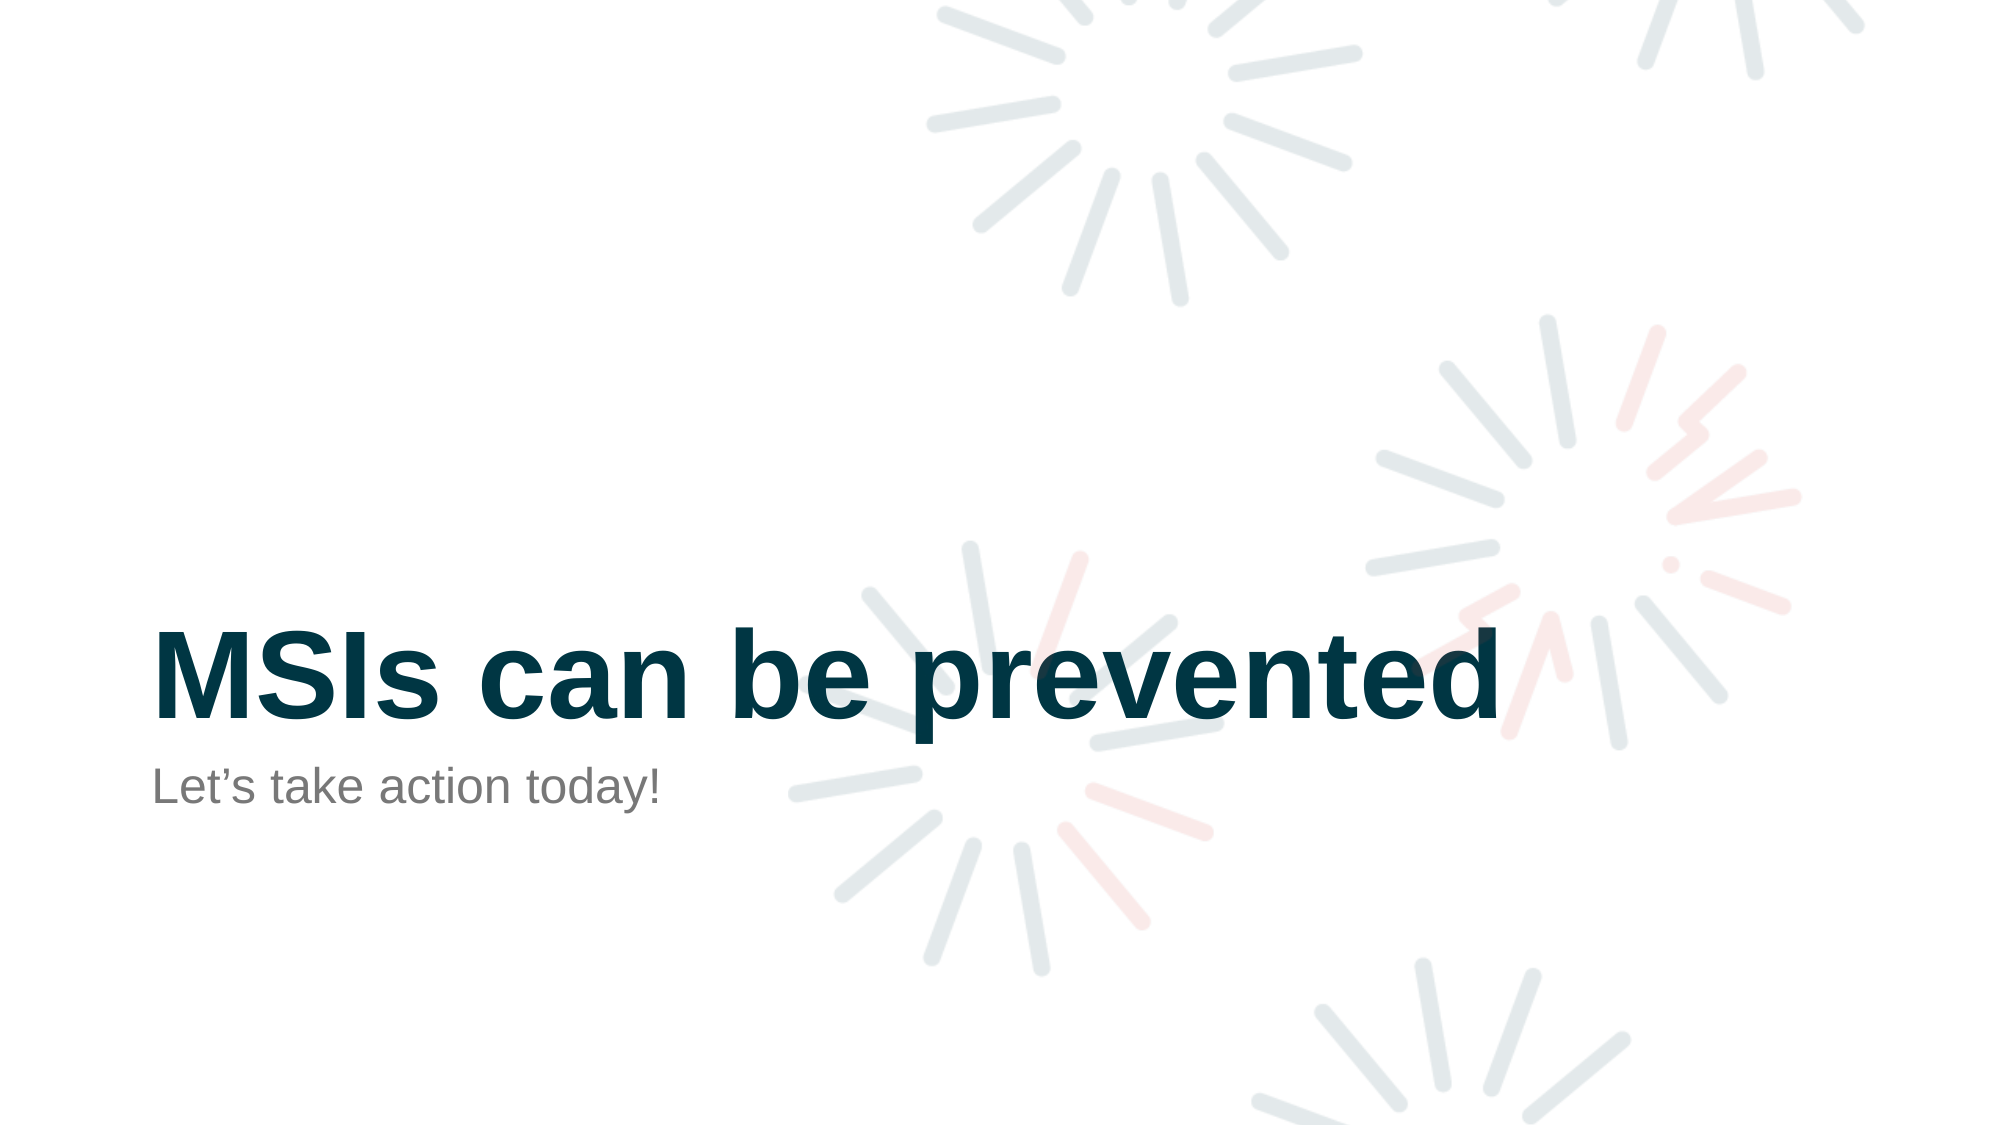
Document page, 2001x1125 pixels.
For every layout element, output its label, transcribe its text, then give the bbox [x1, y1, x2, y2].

list Let’s take action today! [136, 752, 787, 999]
title MSIs can be prevented [136, 532, 787, 752]
picture [787, 0, 1894, 1125]
